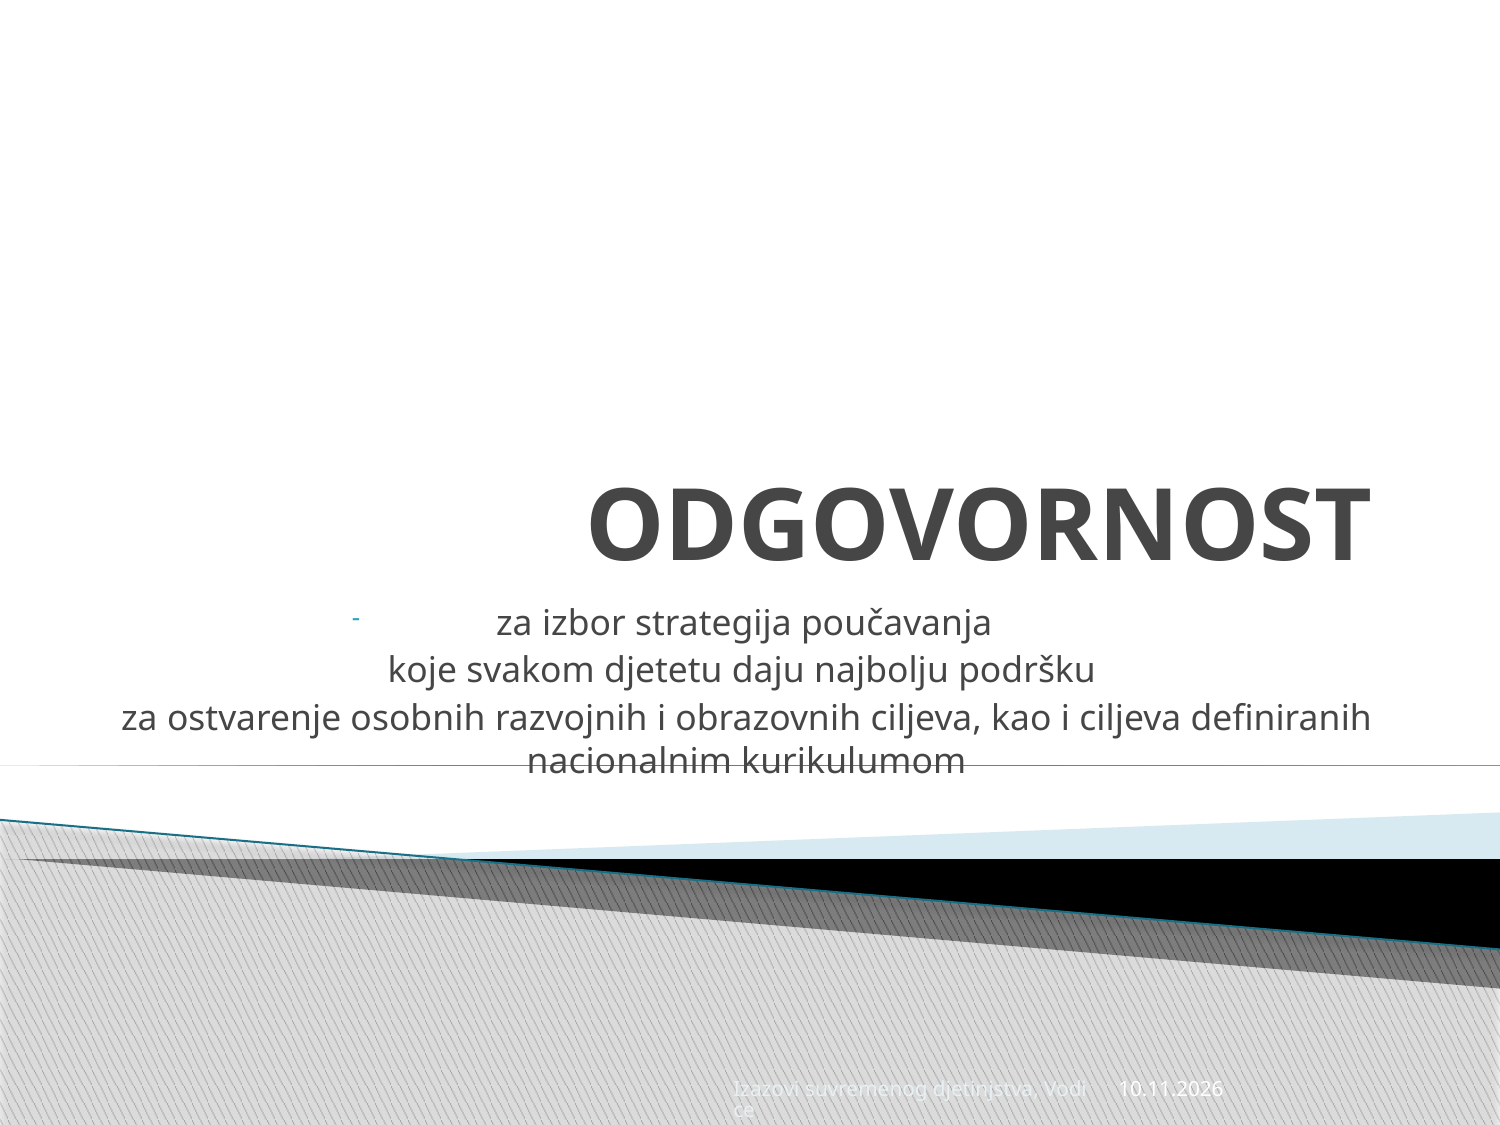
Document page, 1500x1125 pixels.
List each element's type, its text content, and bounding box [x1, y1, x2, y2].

subtitle za izbor strategija poučavanja koje svakom djetetu daju najbolju podršku za ostvarenje osobnih razvojnih i obrazovnih ciljeva, kao i ciljeva definiranih nacionalnim kurikulumom [112, 592, 1388, 790]
footer Izazovi suvremenog djetinjstva, Vodice [718, 1051, 1105, 1112]
picture [5, 859, 1500, 989]
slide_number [1105, 1051, 1419, 1112]
title ODGOVORNOST [112, 287, 1388, 588]
